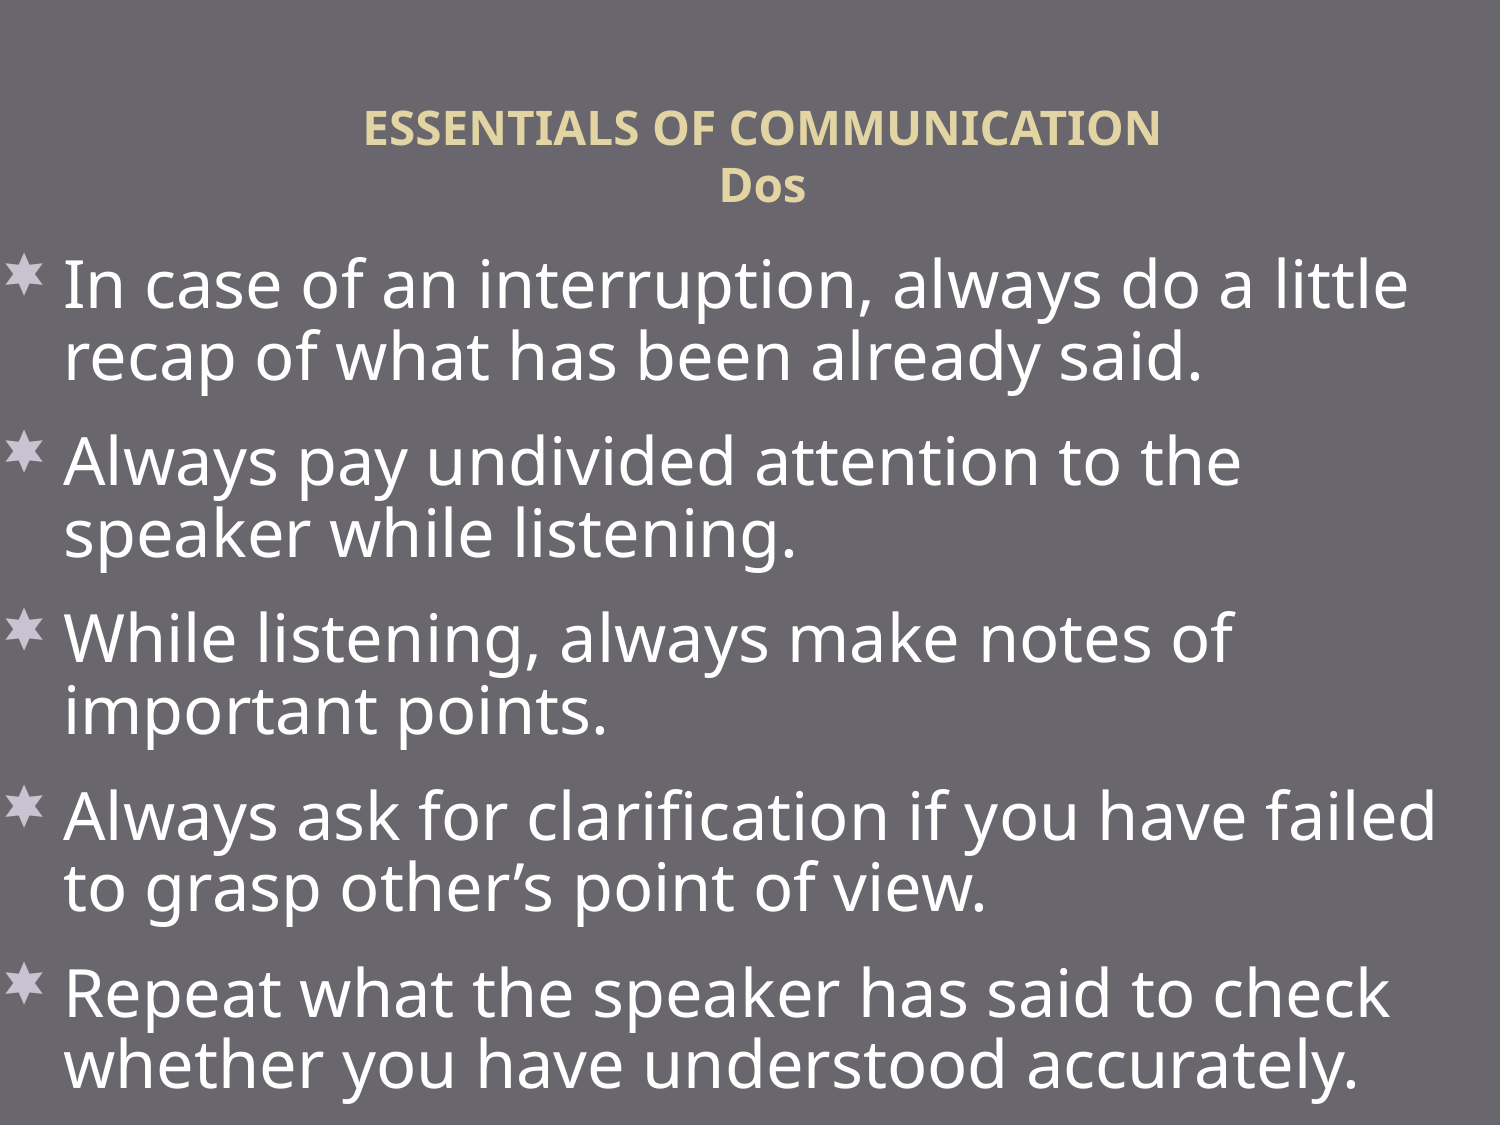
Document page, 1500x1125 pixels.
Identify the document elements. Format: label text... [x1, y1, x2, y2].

list In case of an interruption, always do a little recap of what has been already said. Always pay undivided attention to the speaker while listening. While listening, always make notes of important points. Always ask for clarification if you have failed to grasp other’s point of view. Repeat what the speaker has said to check whether you have understood accurately. [0, 243, 1500, 1016]
title ESSENTIALS OF COMMUNICATION Dos [0, 90, 1500, 243]
